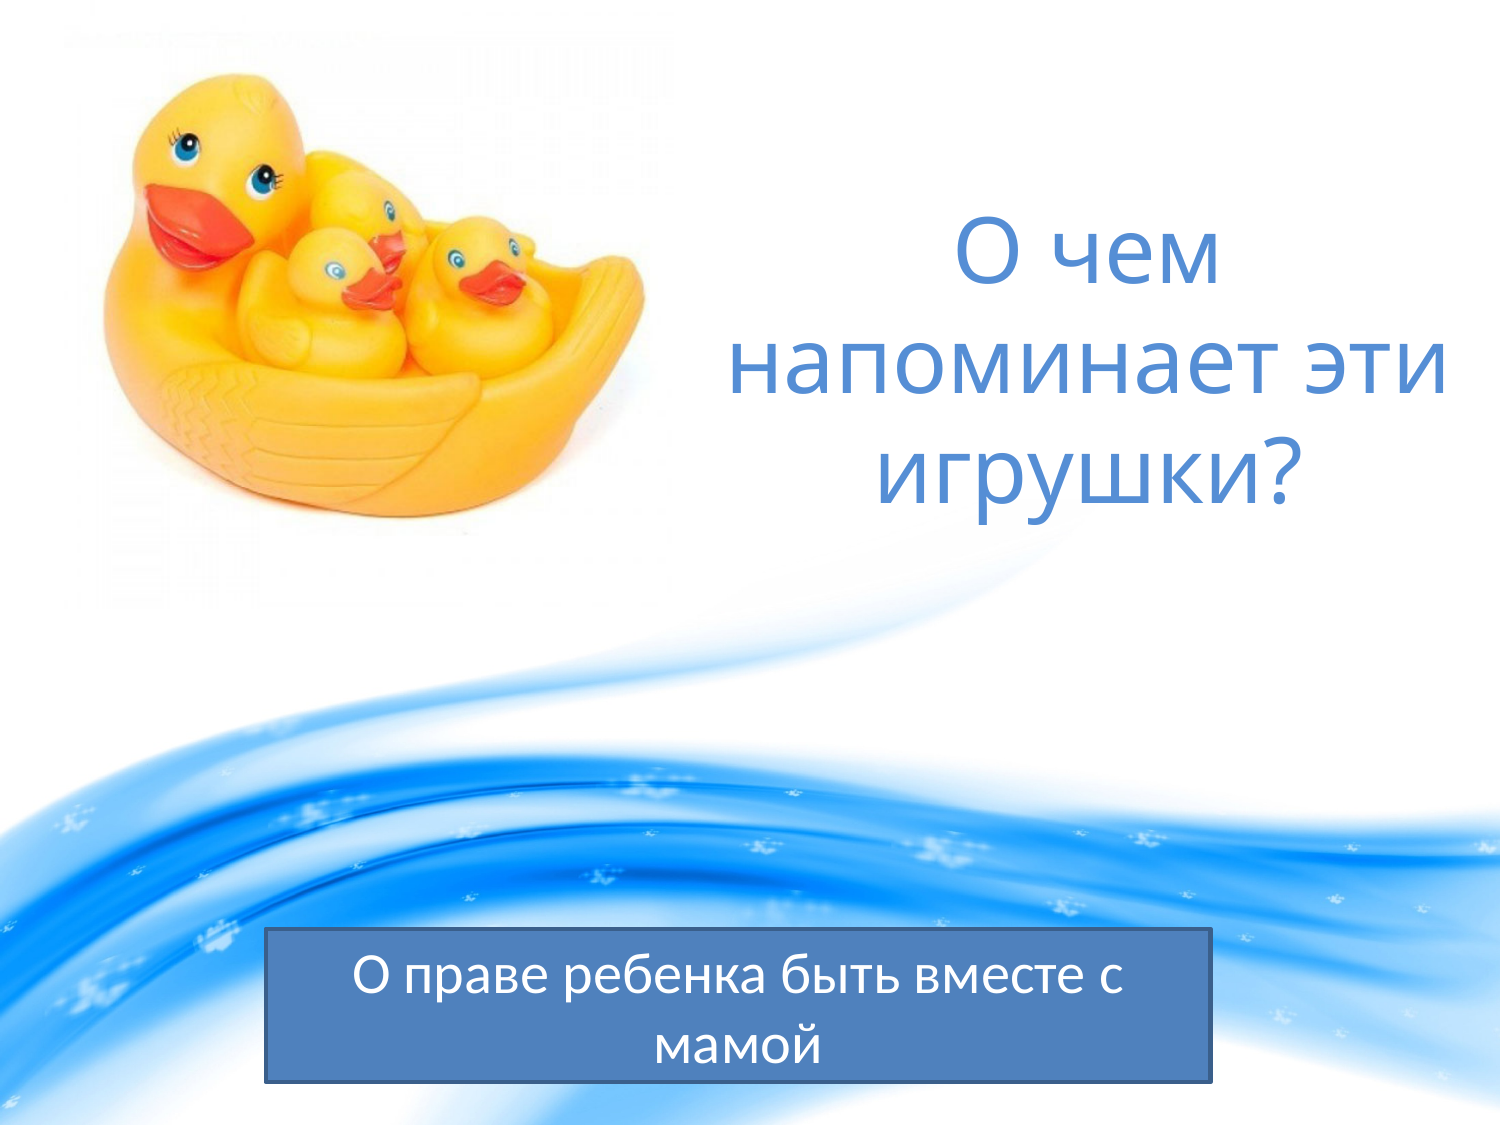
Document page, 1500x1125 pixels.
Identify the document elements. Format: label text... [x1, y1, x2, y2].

picture [0, 0, 1500, 1125]
text_box О праве ребенка быть вместе с мамой [264, 927, 1213, 1084]
text_box О чем напоминает эти игрушки? [698, 184, 1479, 530]
